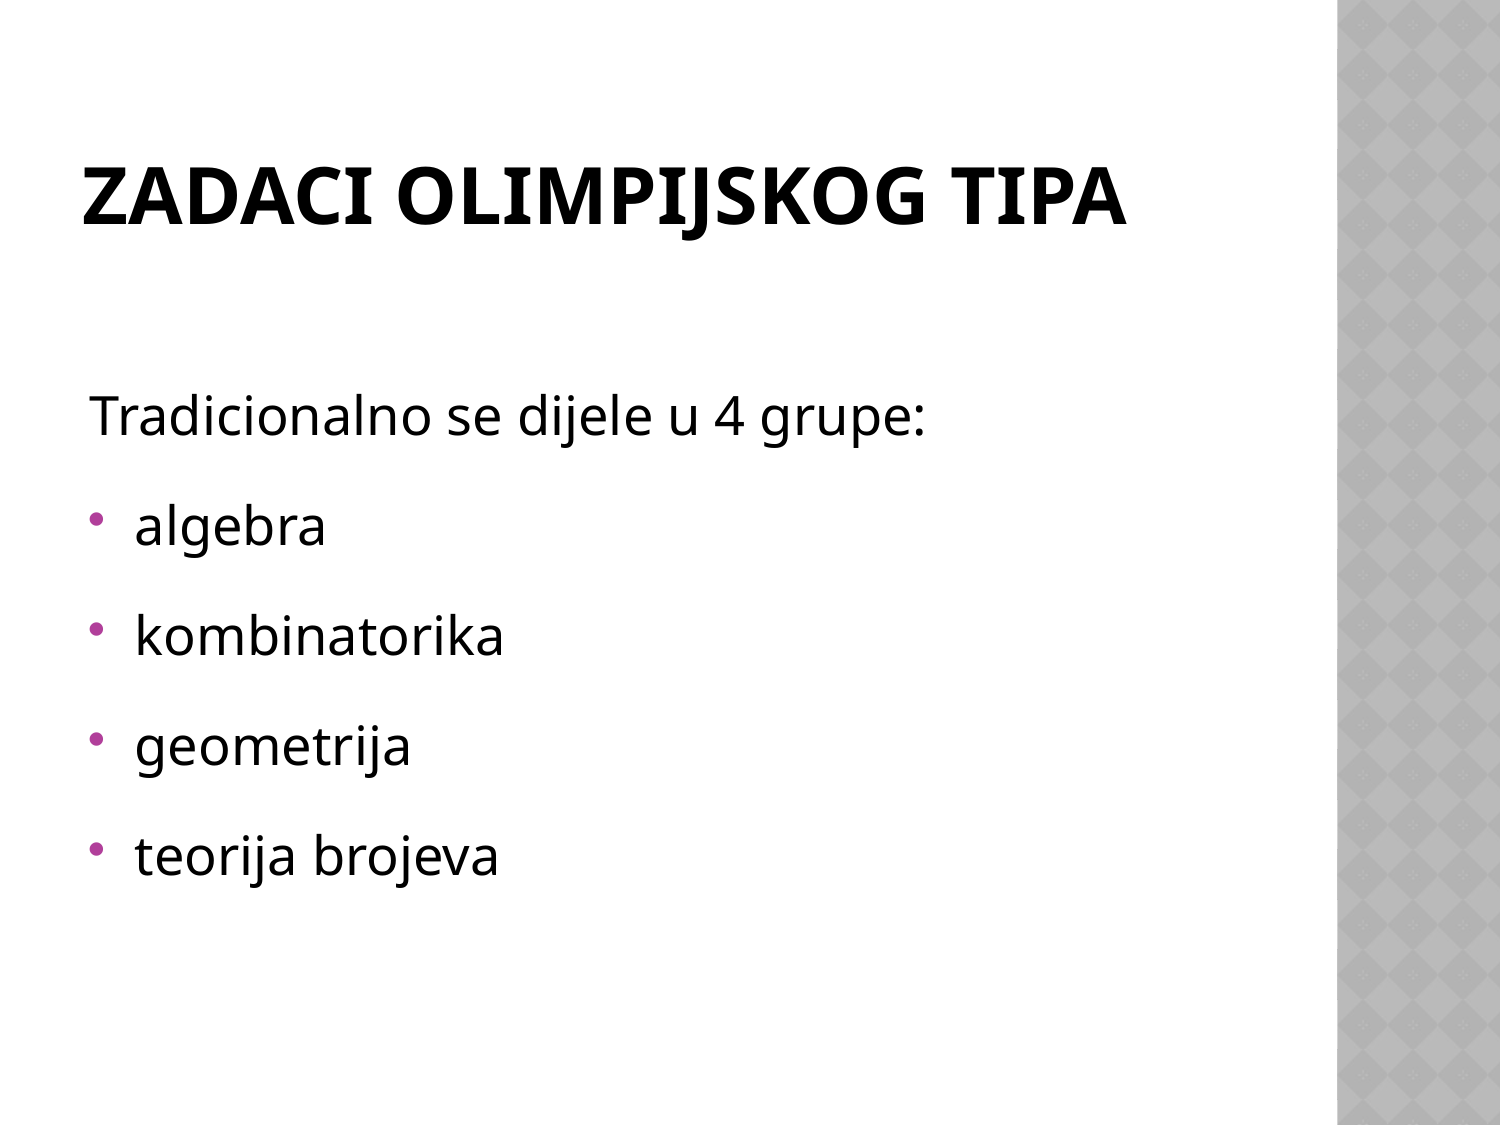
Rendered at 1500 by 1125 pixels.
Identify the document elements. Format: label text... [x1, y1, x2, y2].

title Zadaci olimpijskog tipa [75, 52, 1263, 240]
list Tradicionalno se dijele u 4 grupe: algebra kombinatorika geometrija teorija brojeva [75, 264, 1263, 1059]
